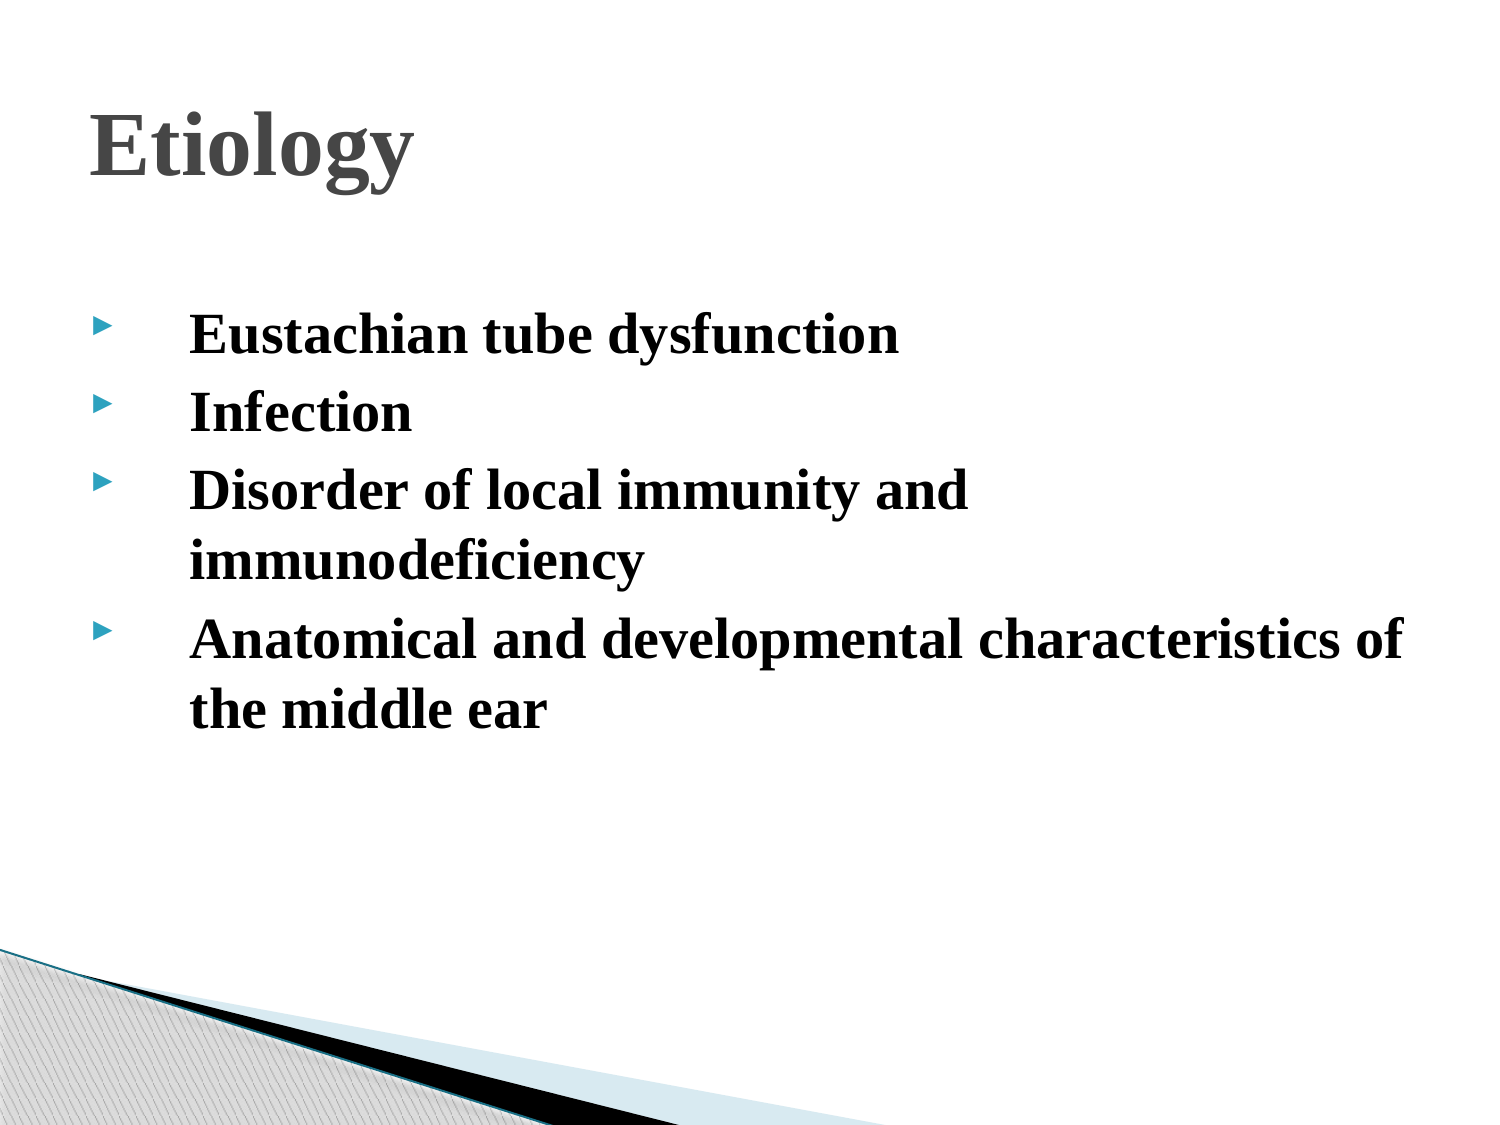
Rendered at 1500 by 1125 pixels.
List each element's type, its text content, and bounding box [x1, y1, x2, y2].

list Eustachian tube dysfunction Infection Disorder of local immunity and immunodeficiency Anatomical and developmental characteristics of the middle ear [75, 287, 1425, 1038]
title Etiology [75, 45, 1425, 233]
